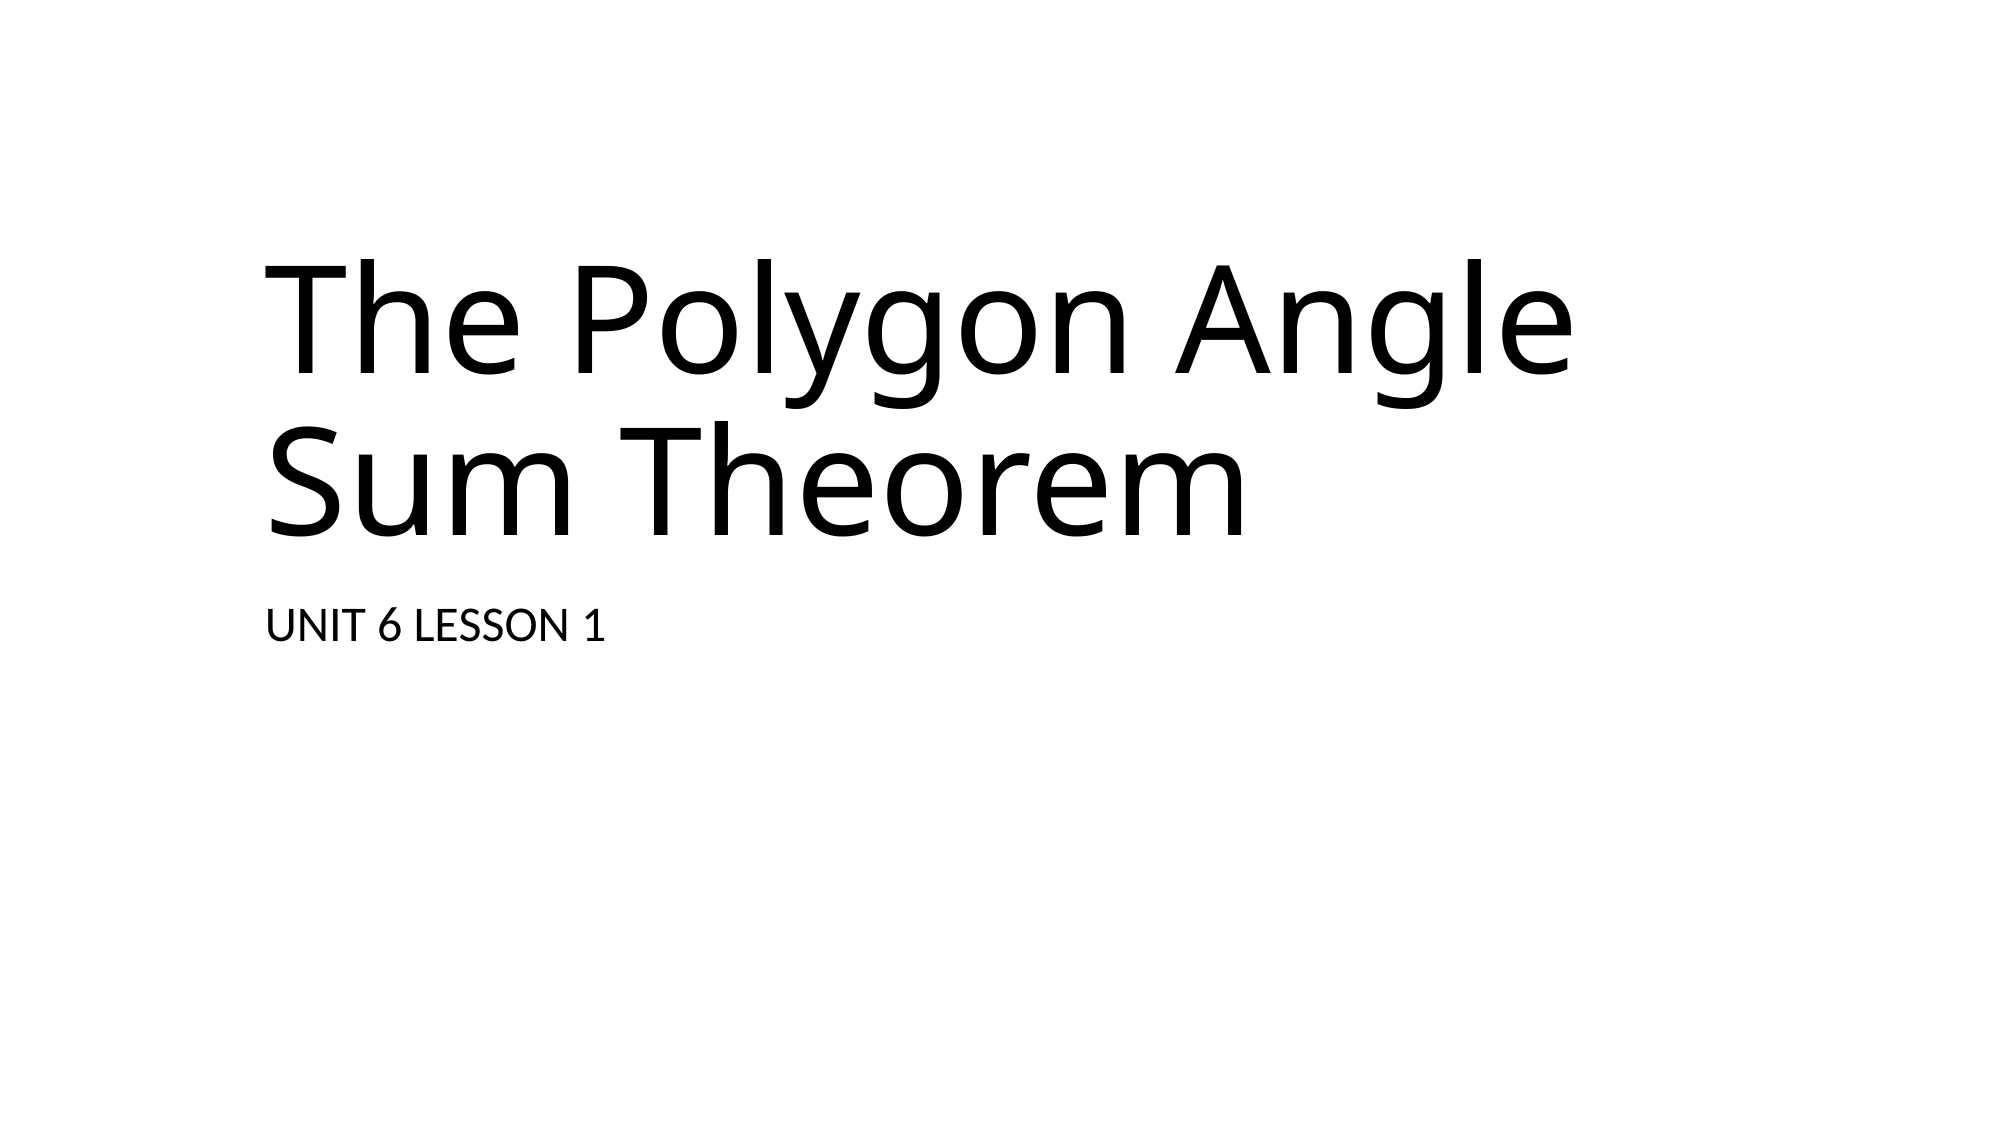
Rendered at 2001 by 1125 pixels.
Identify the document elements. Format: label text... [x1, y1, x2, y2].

subtitle UNIT 6 LESSON 1 [249, 590, 1750, 863]
title The Polygon Angle Sum Theorem [249, 184, 1750, 576]
